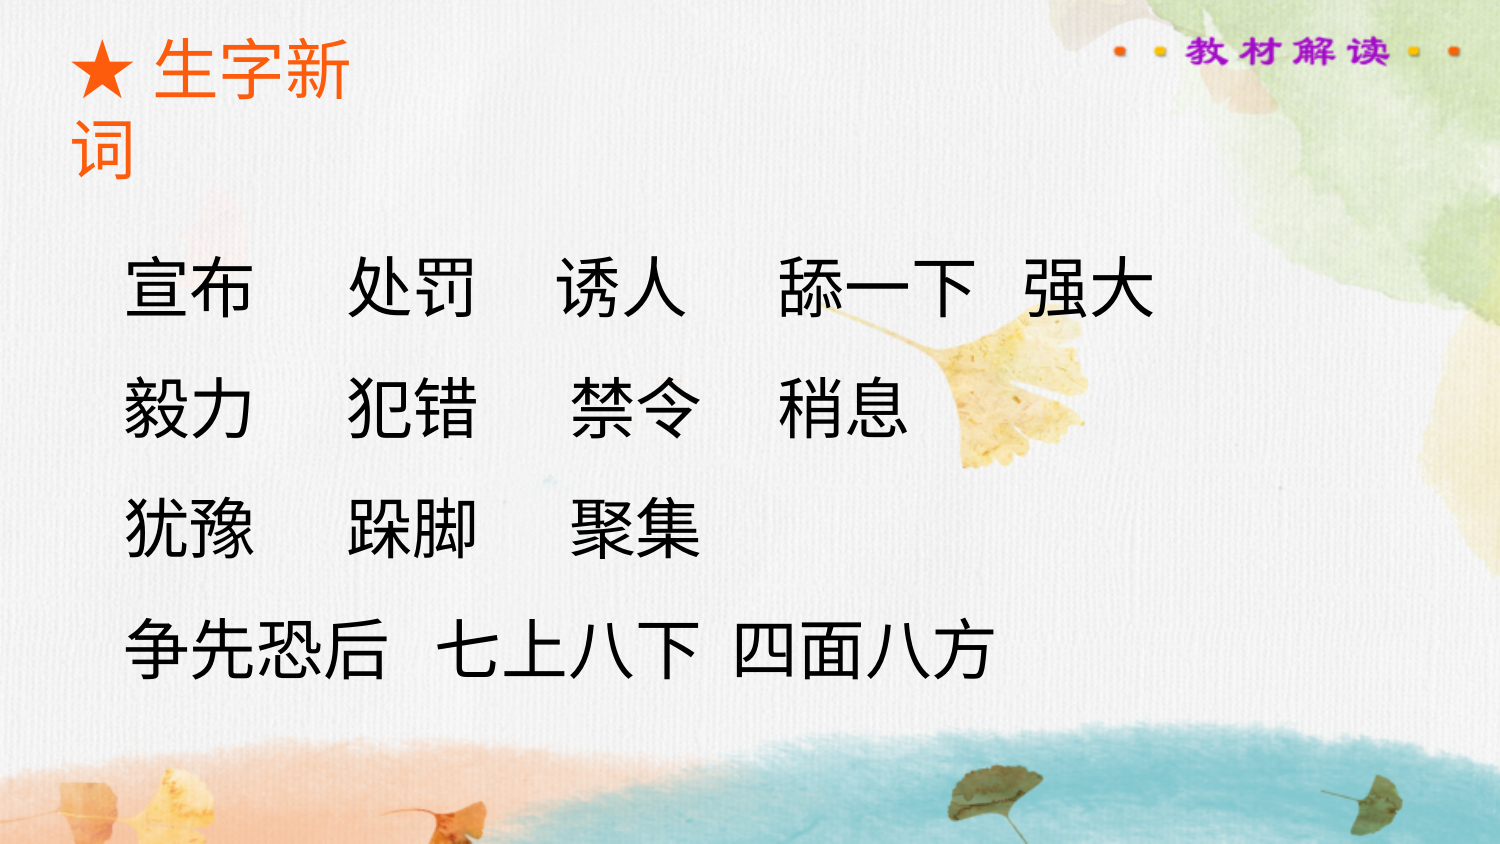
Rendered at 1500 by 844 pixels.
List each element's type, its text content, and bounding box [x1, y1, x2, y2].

text_box 宣布 处罚 诱人 舔一下 强大 毅力 犯错 禁令 稍息 犹豫 跺脚 聚集 争先恐后 七上八下 四面八方 [108, 197, 1294, 696]
picture [0, 0, 1500, 844]
text_box ★生字新词 [54, 20, 434, 196]
